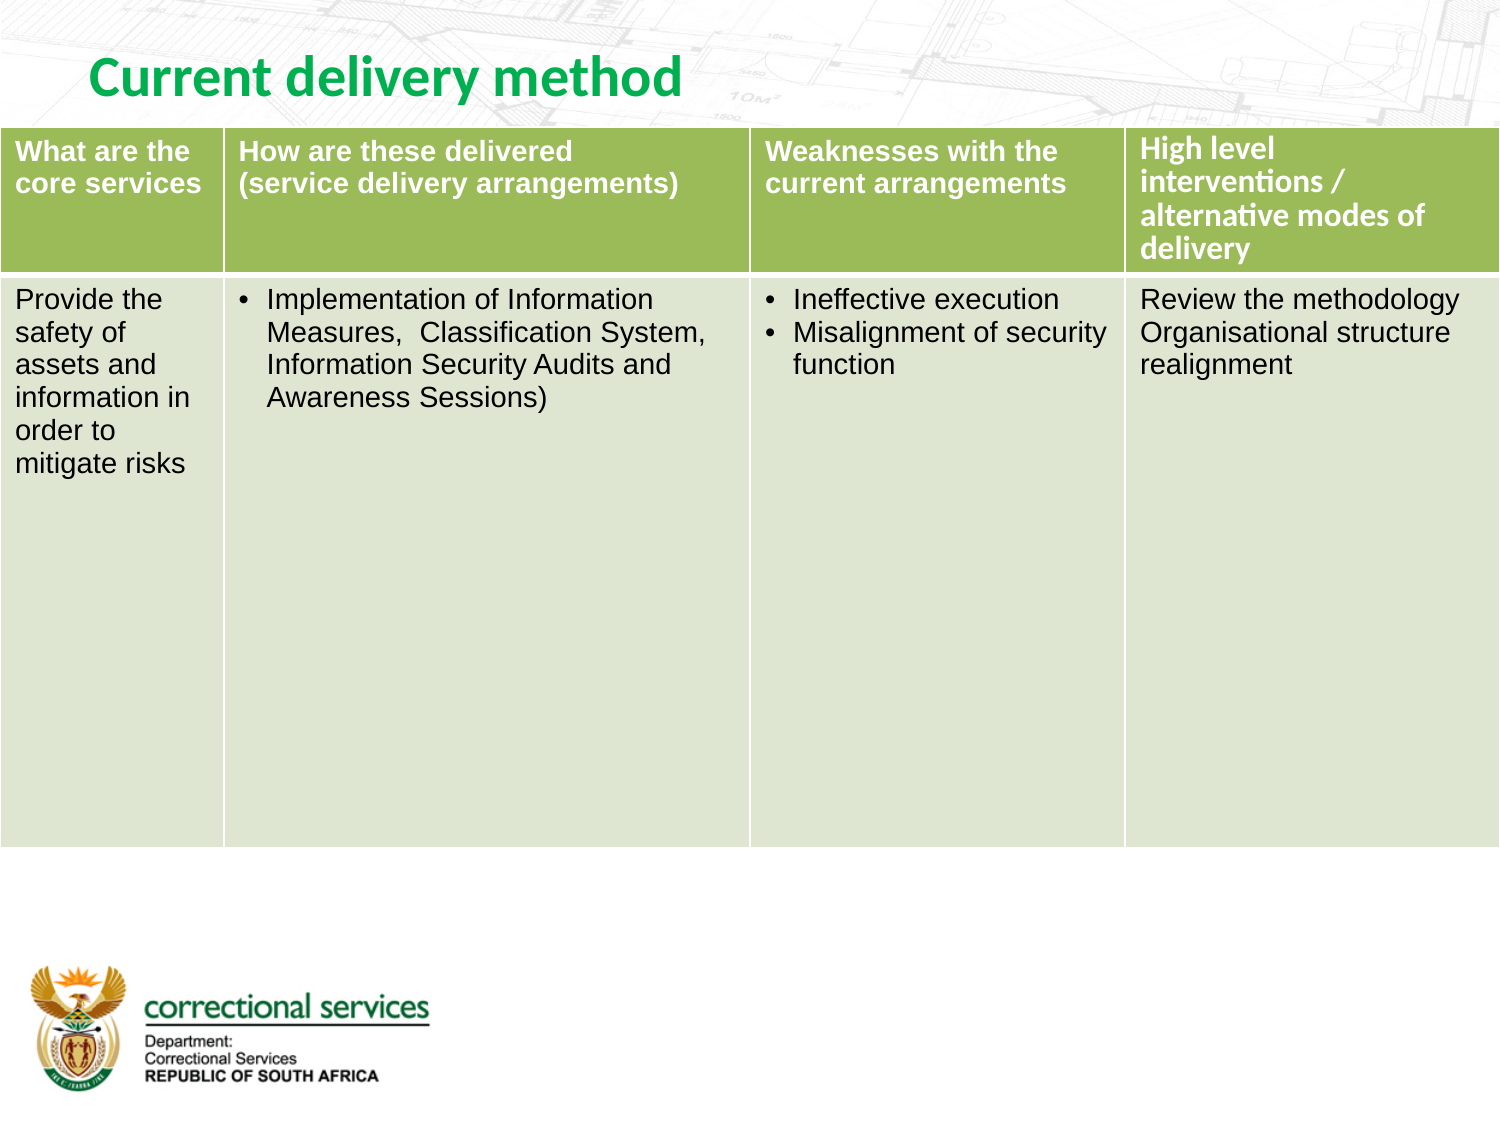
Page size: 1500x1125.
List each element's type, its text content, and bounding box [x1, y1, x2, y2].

table_cell Ineffective execution Misalignment of security function [751, 278, 1124, 847]
table_cell Provide the safety of assets and information in order to mitigate risks [1, 278, 223, 847]
table_header How are these delivered (service delivery arrangements) [225, 128, 749, 272]
text_box Current delivery method [74, 30, 1425, 116]
picture [0, 0, 1500, 126]
table_cell Review the methodology Organisational structure realignment [1126, 278, 1499, 847]
table_cell Implementation of Information Measures, Classification System, Information Security Audits and Awareness Sessions) [225, 278, 749, 847]
picture [0, 936, 481, 1125]
table_header Weaknesses with the current arrangements [751, 128, 1124, 272]
table_header What are the core services [1, 128, 223, 272]
table_header High level interventions / alternative modes of delivery [1126, 128, 1499, 272]
